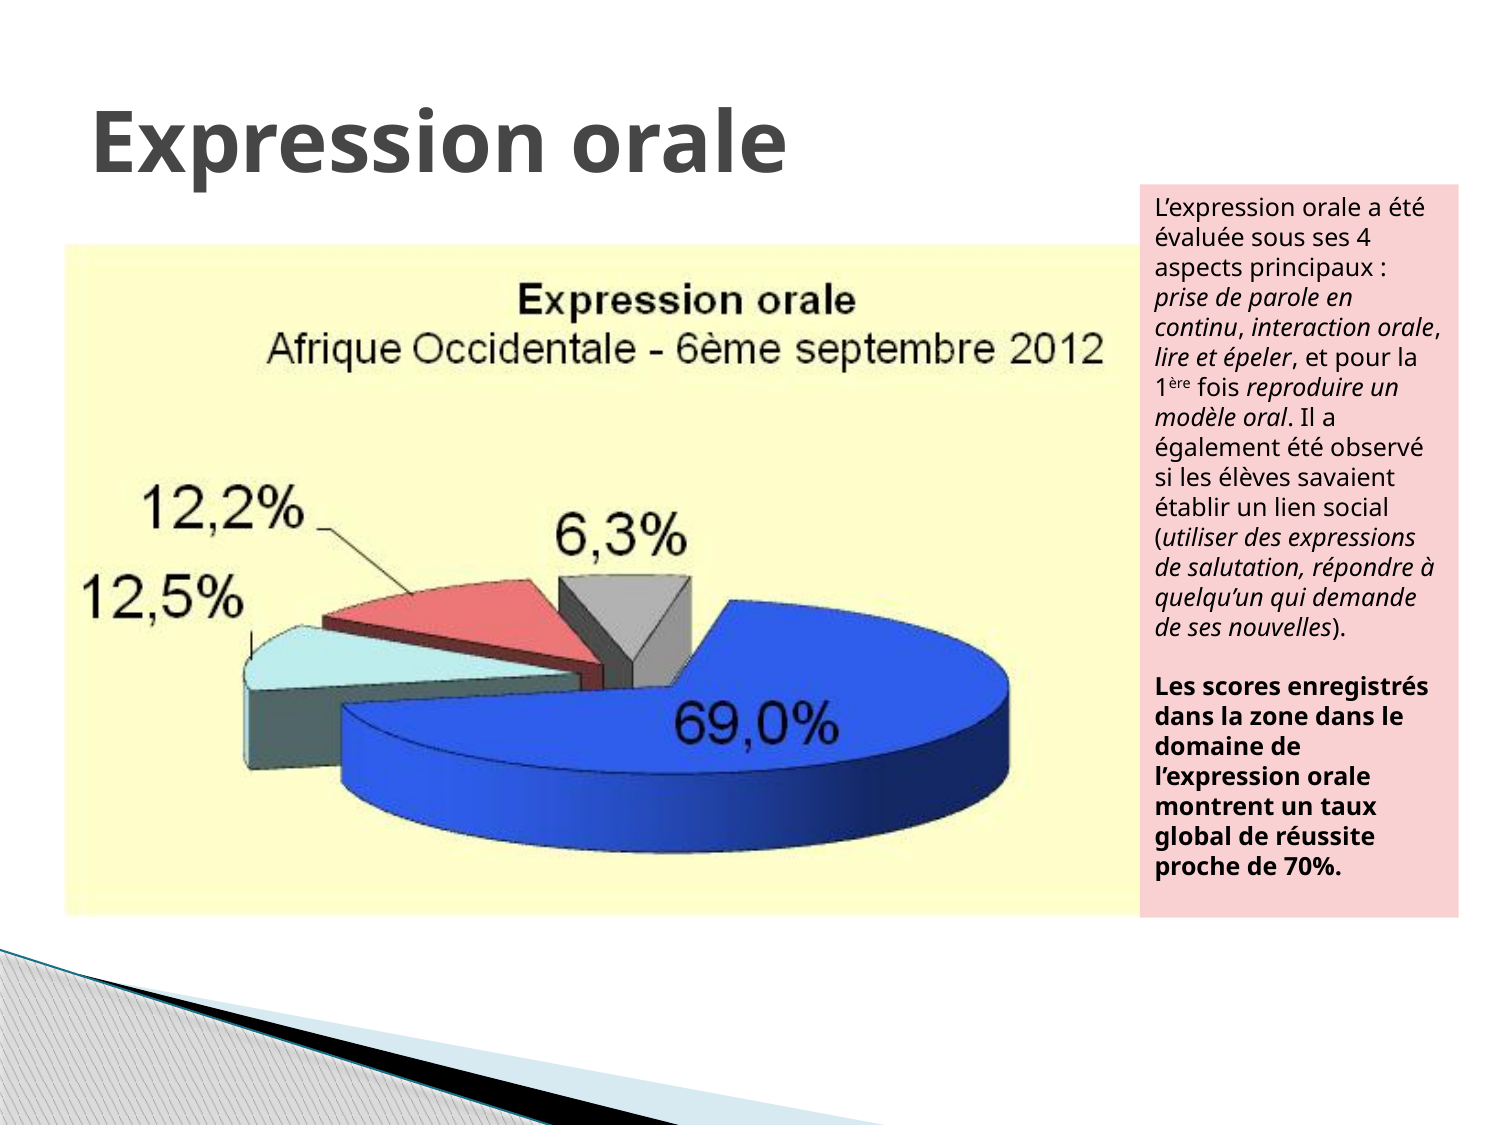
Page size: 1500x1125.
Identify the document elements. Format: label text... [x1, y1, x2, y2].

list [64, 243, 1189, 918]
text_box L’expression orale a été évaluée sous ses 4 aspects principaux : prise de parole en continu, interaction orale, lire et épeler, et pour la 1ère fois reproduire un modèle oral. Il a également été observé si les élèves savaient établir un lien social (utiliser des expressions de salutation, répondre à quelqu’un qui demande de ses nouvelles). Les scores enregistrés dans la zone dans le domaine de l’expression orale montrent un taux global de réussite proche de 70%. [1139, 184, 1459, 918]
title Expression orale [75, 45, 1425, 233]
